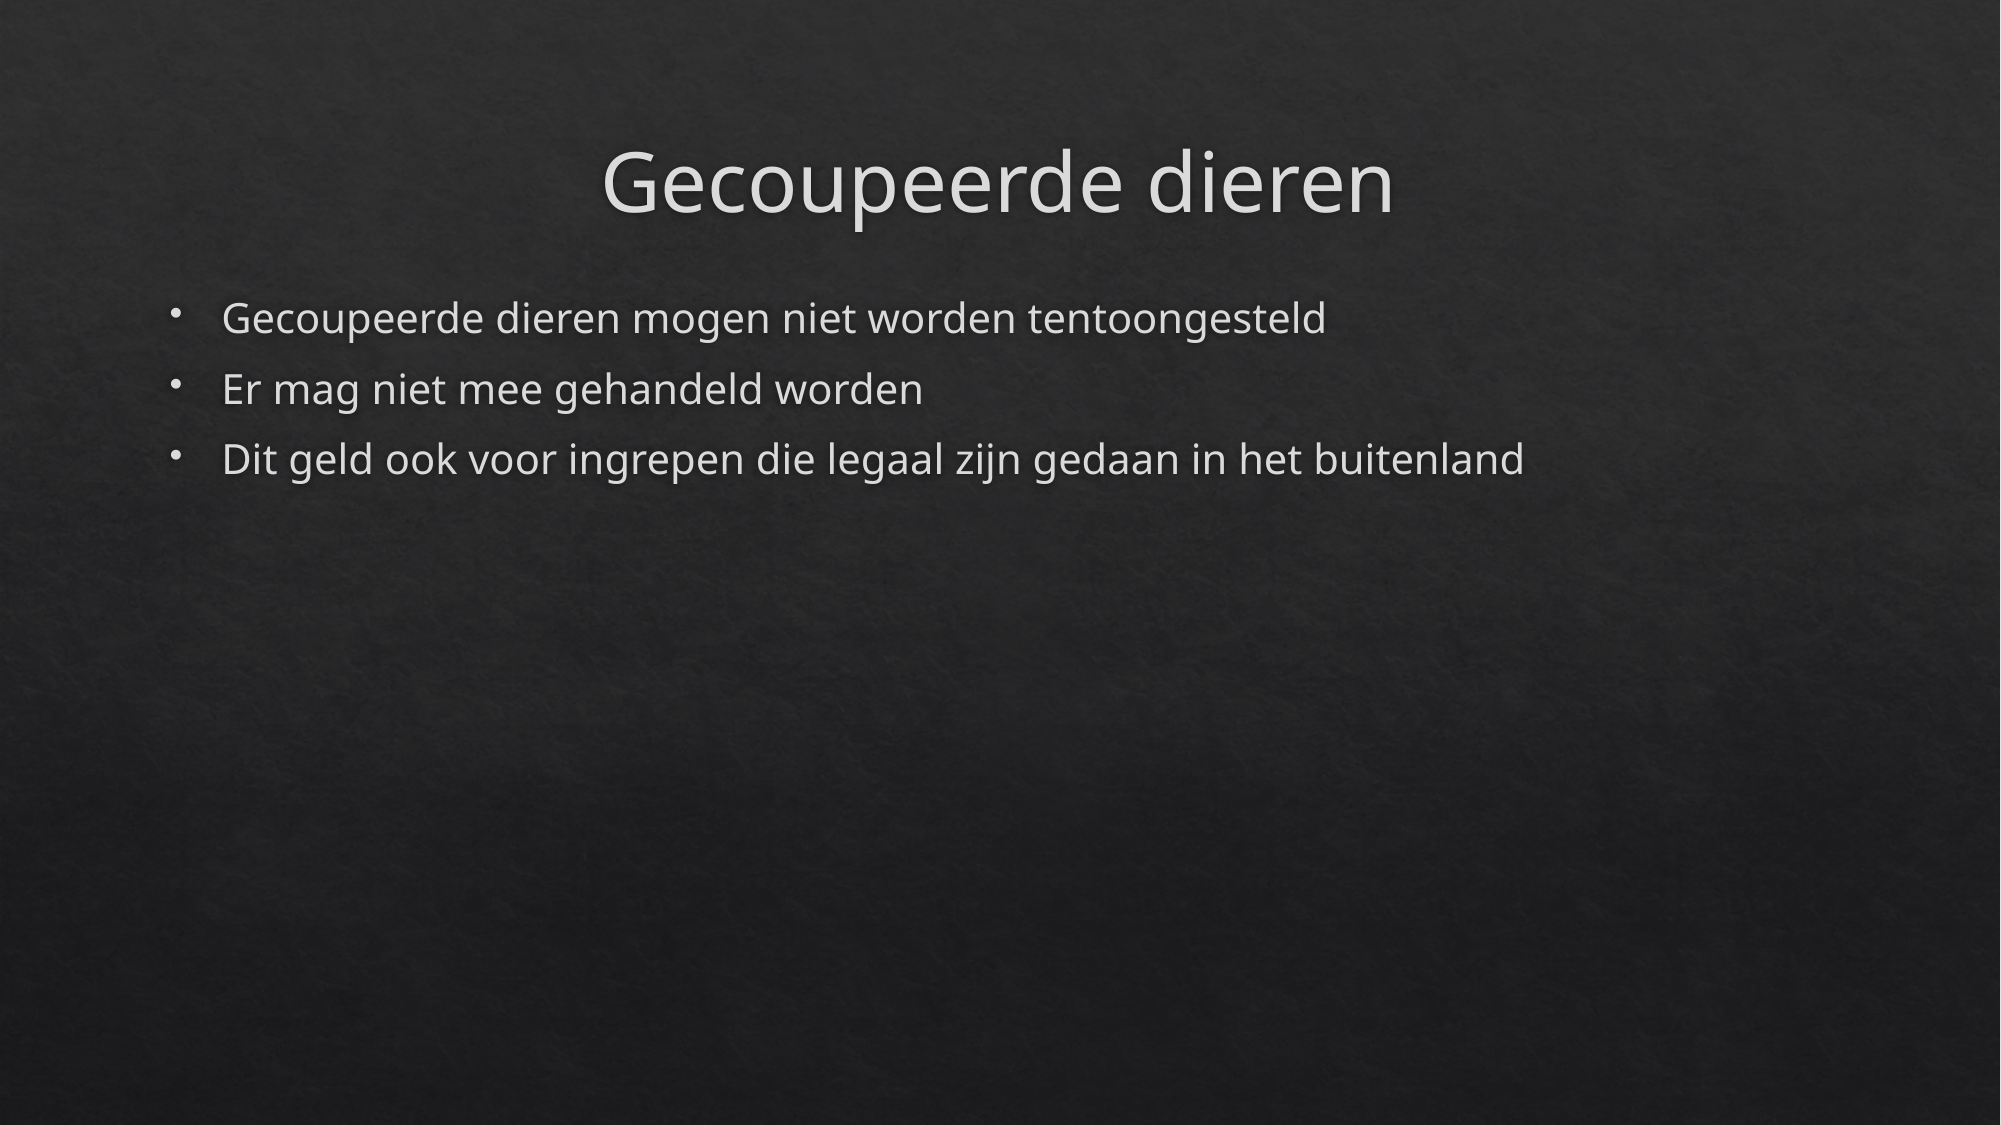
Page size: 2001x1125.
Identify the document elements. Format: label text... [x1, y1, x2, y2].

list Gecoupeerde dieren mogen niet worden tentoongesteld Er mag niet mee gehandeld worden Dit geld ook voor ingrepen die legaal zijn gedaan in het buitenland [149, 284, 1849, 950]
title Gecoupeerde dieren [149, 99, 1849, 260]
